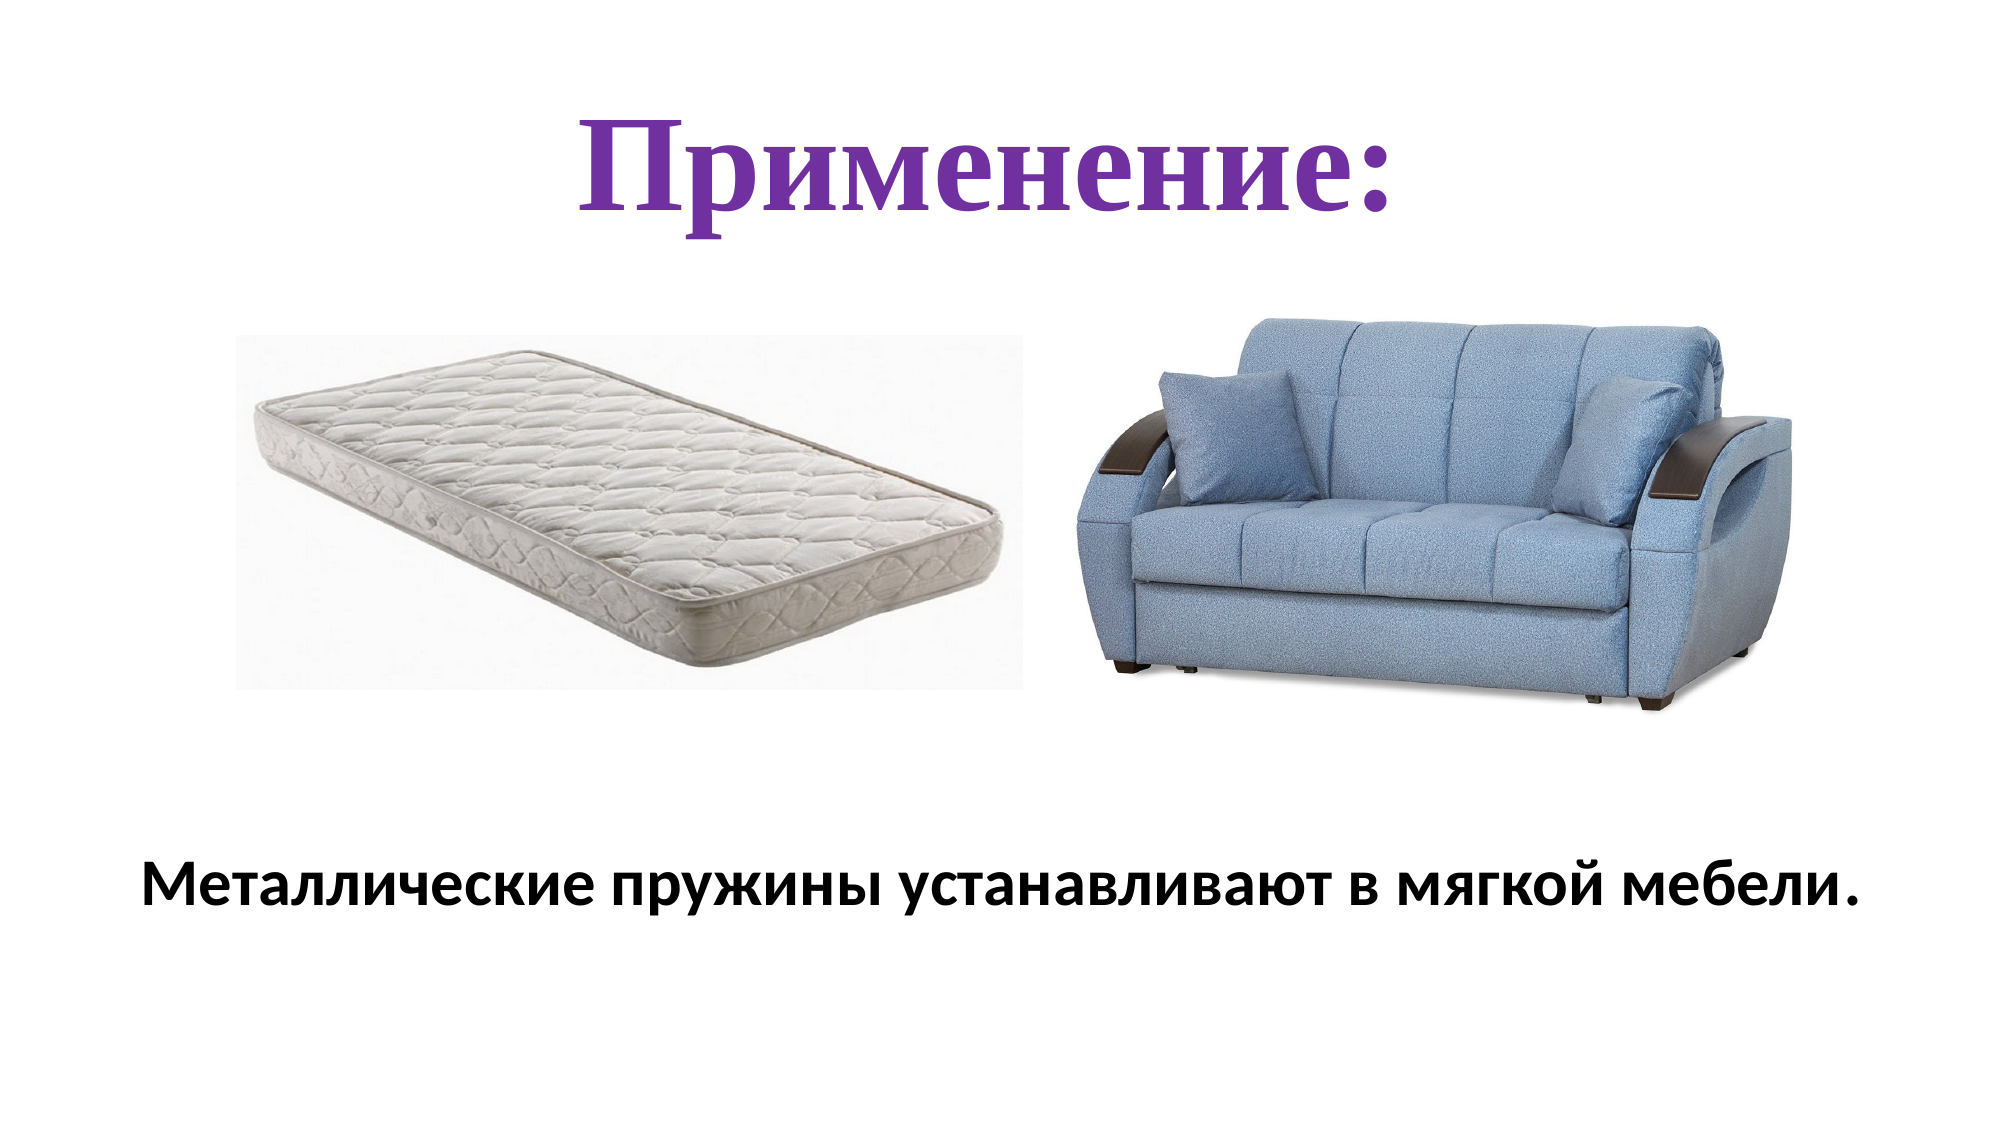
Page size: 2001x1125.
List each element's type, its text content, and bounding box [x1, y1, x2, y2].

text_box Металлические пружины устанавливают в мягкой мебели. [125, 815, 1884, 930]
picture [236, 335, 1023, 690]
picture [1058, 295, 1807, 730]
text_box Применение: [147, 41, 1830, 246]
